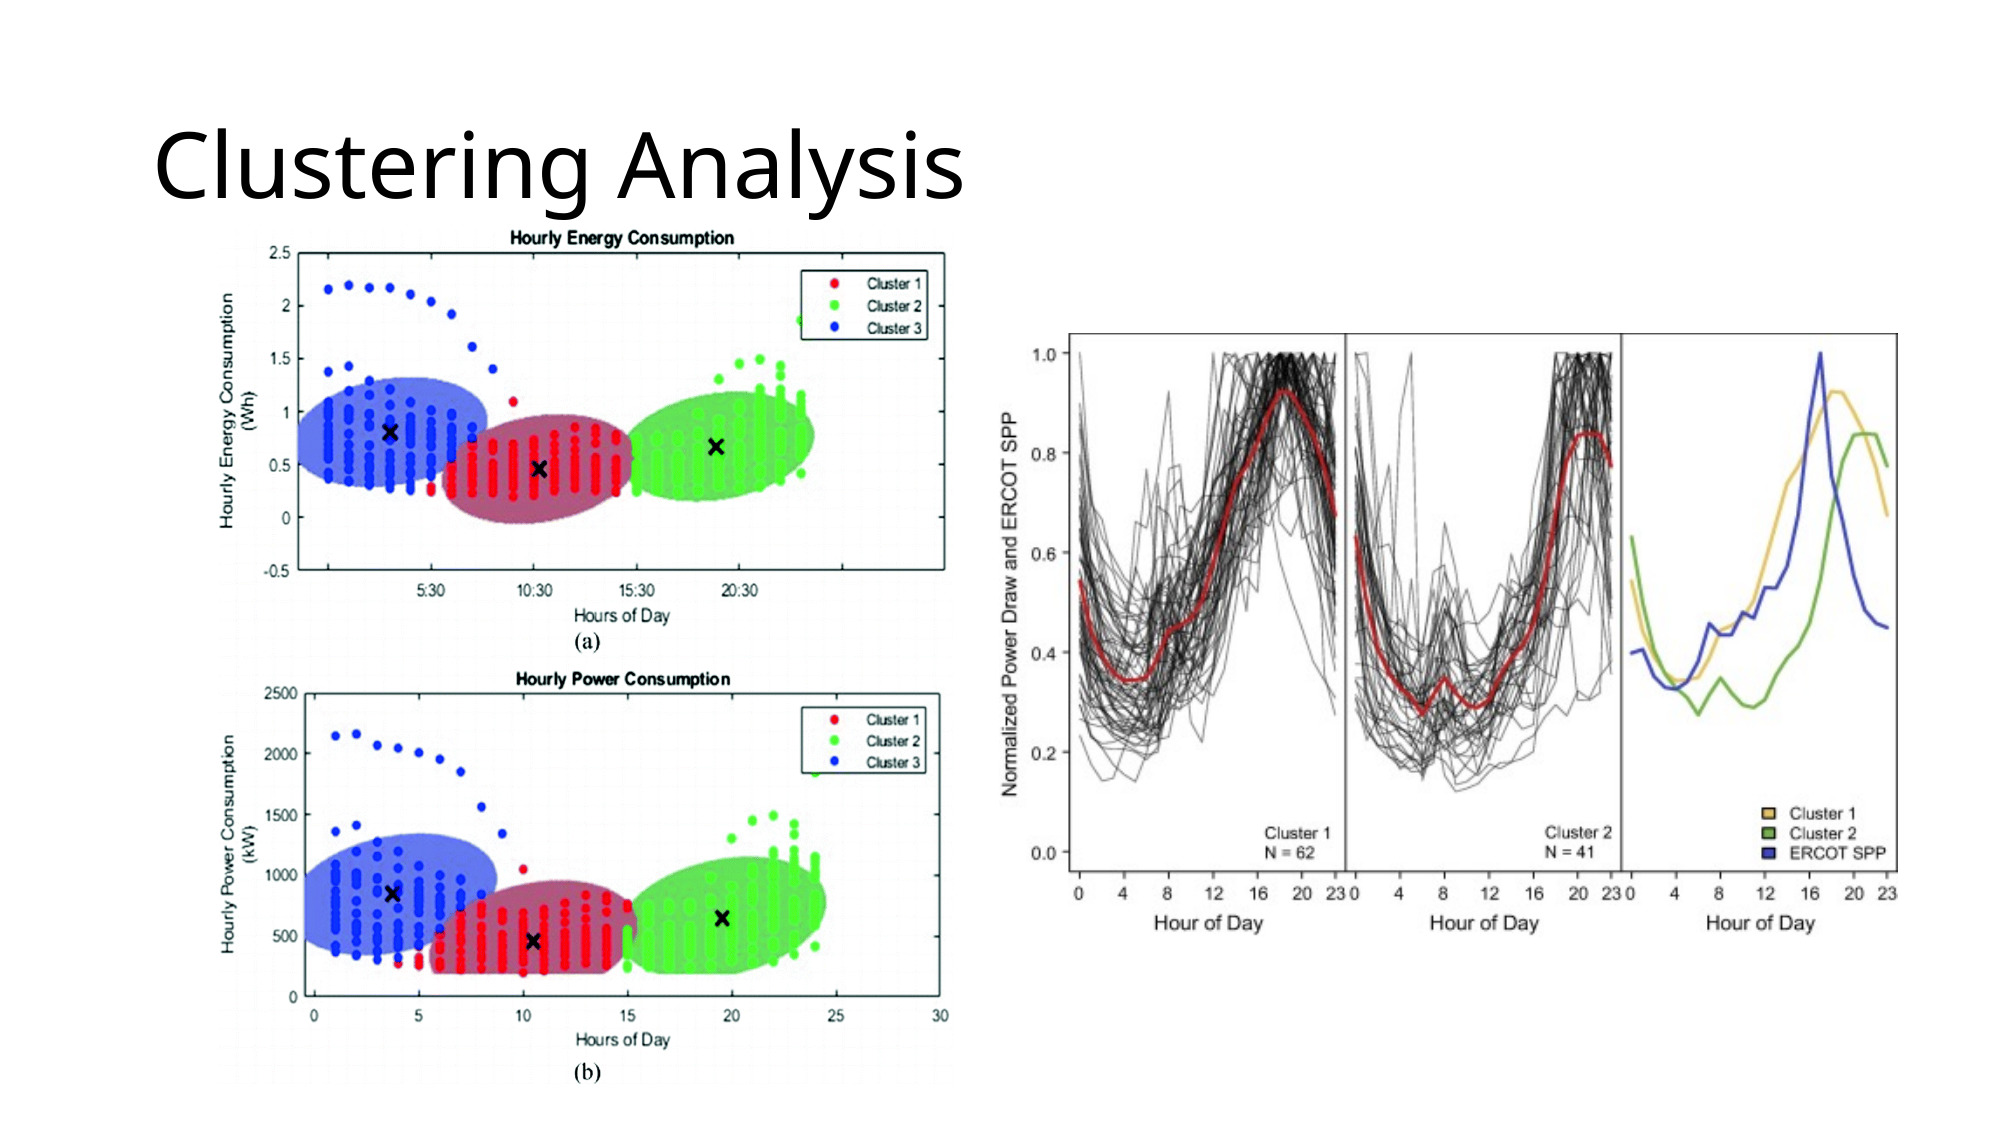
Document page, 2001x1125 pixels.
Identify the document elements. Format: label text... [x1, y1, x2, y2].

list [218, 229, 953, 1084]
title Clustering Analysis [137, 59, 1863, 278]
picture [999, 333, 1898, 937]
